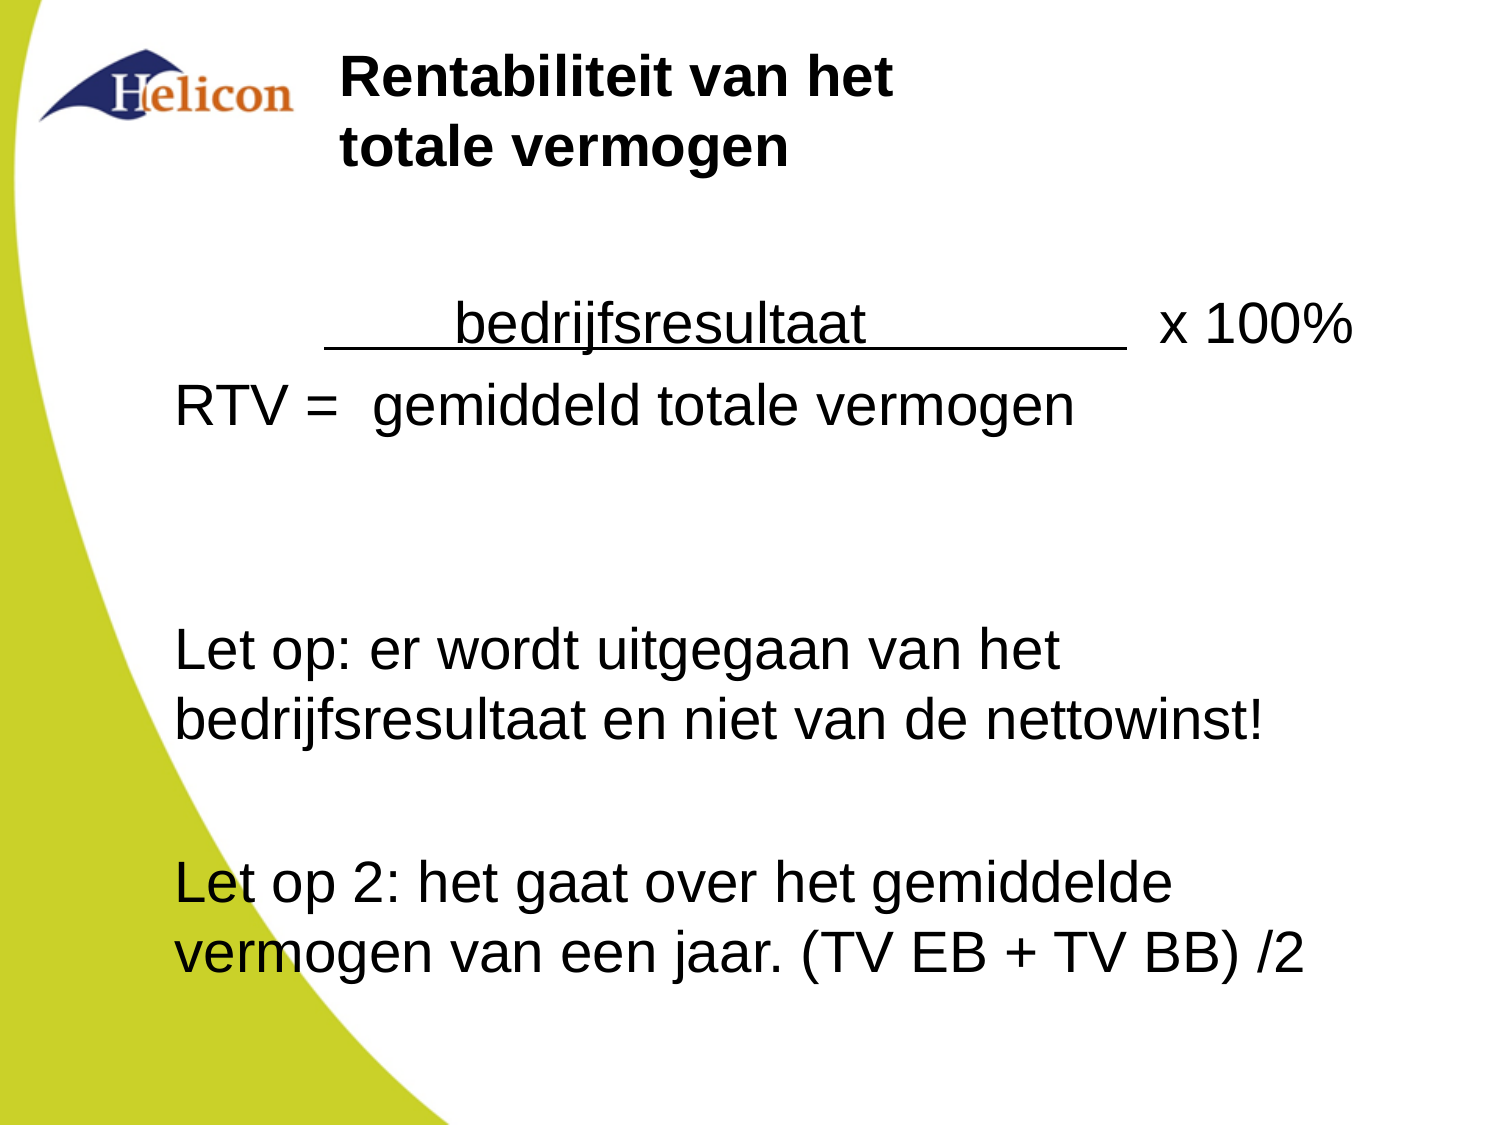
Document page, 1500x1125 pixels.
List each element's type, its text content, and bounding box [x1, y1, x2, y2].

list bedrijfsresultaat x 100% RTV = gemiddeld totale vermogen Let op: er wordt uitgegaan van het bedrijfsresultaat en niet van de nettowinst! Let op 2: het gaat over het gemiddelde vermogen van een jaar. (TV EB + TV BB) /2 [159, 196, 1425, 1005]
title Rentabiliteit van het totale vermogen [324, 54, 1415, 161]
picture [0, 0, 1500, 1125]
